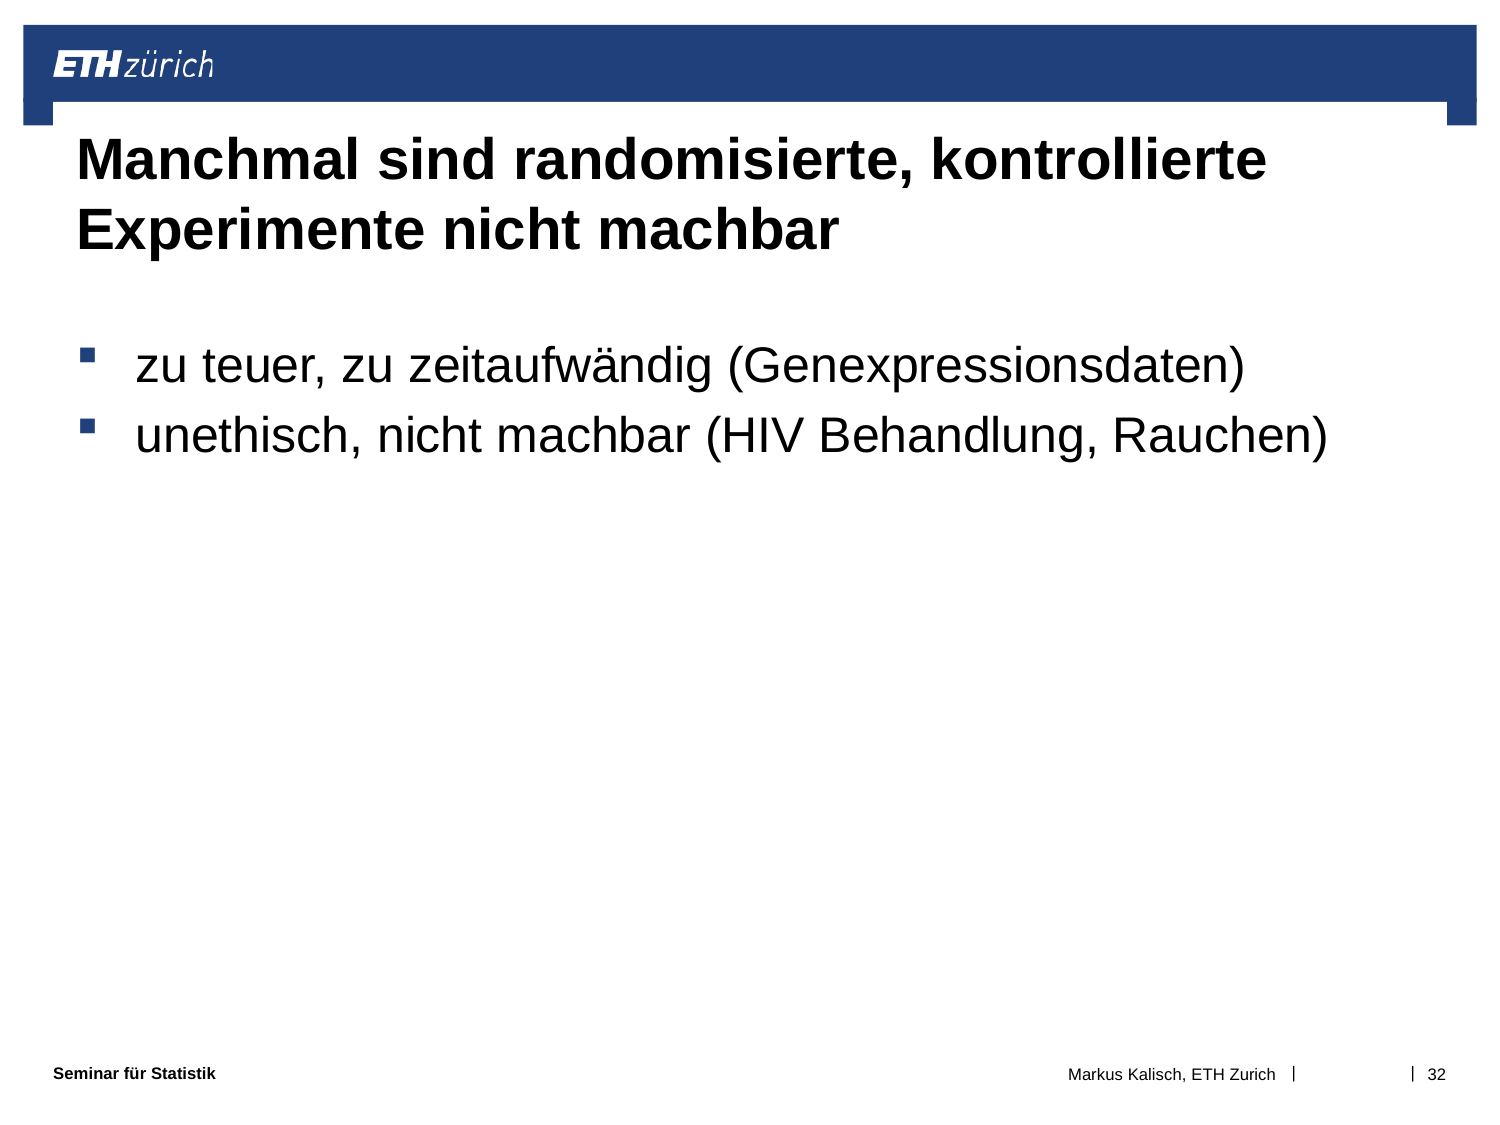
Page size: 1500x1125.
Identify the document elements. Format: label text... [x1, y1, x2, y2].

list zu teuer, zu zeitaufwändig (Genexpressionsdaten) unethisch, nicht machbar (HIV Behandlung, Rauchen) [53, 332, 1445, 1024]
slide_number 32 [1415, 1034, 1459, 1112]
title Manchmal sind randomisierte, kontrollierte Experimente nicht machbar [53, 101, 1447, 262]
footer Markus Kalisch, ETH Zurich [750, 1034, 1277, 1112]
